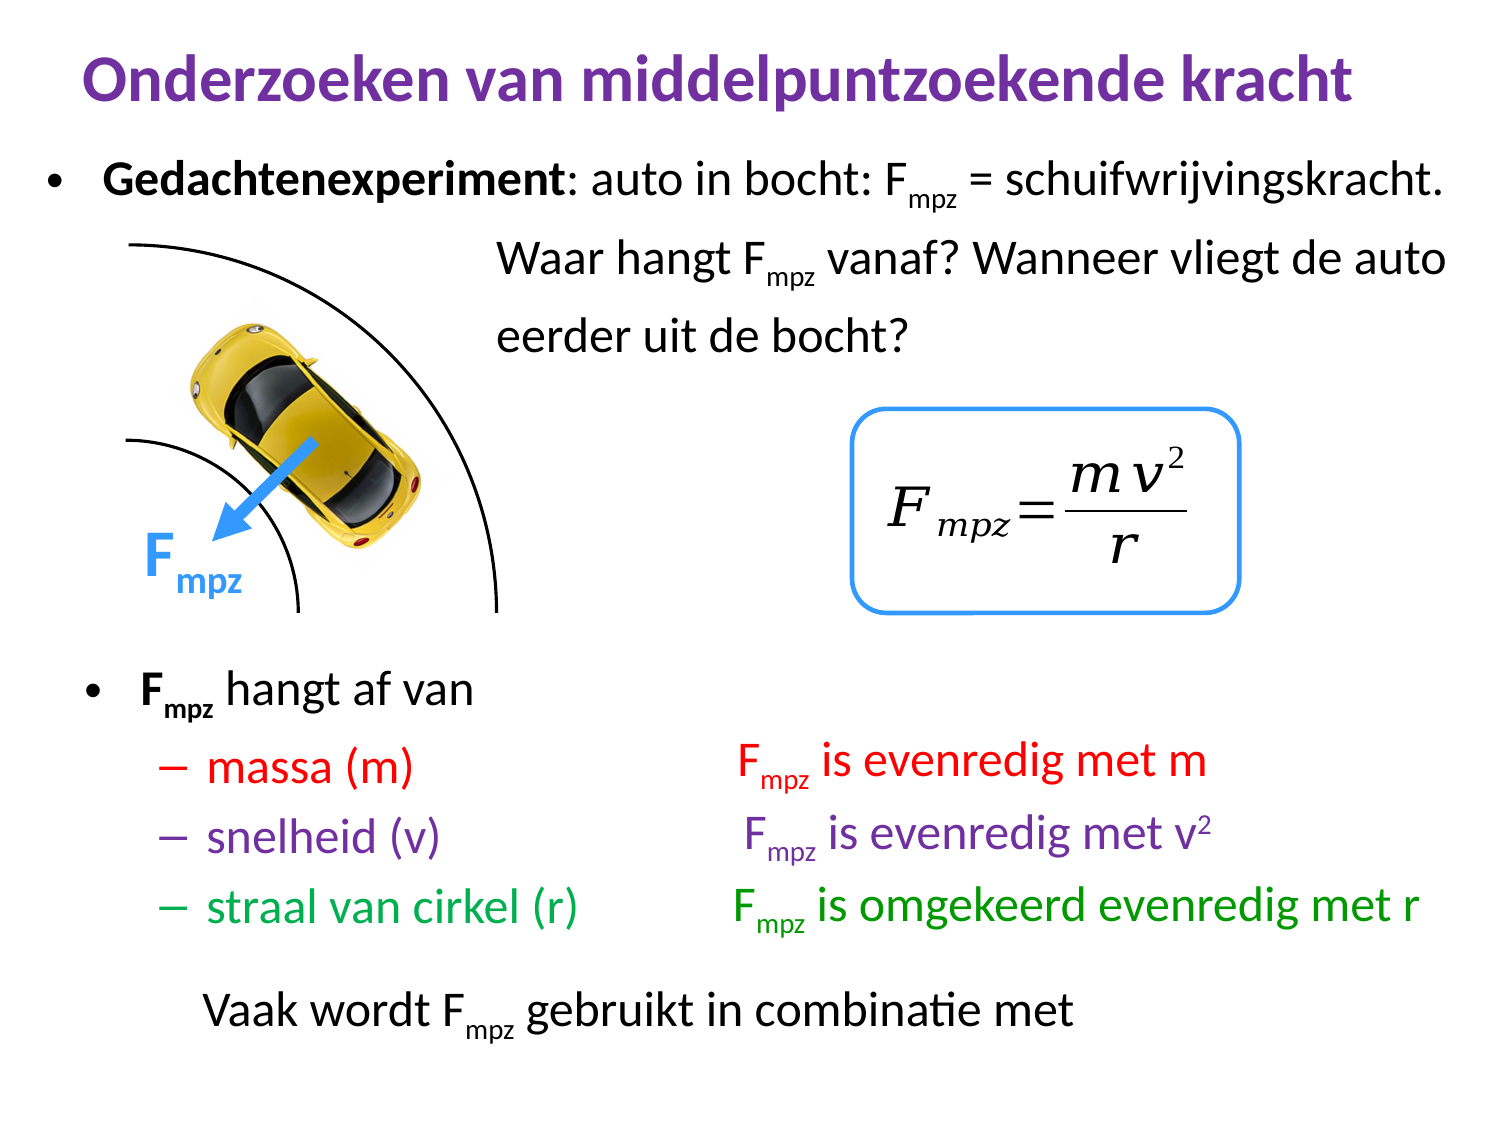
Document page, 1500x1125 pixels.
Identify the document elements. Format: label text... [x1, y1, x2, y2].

text_box Gedachtenexperiment: auto in bocht: Fmpz = schuifwrijvingskracht. Waar hangt Fmpz vanaf? Wanneer vliegt de auto eerder uit de bocht? [31, 138, 1500, 370]
text_box Fmpz is evenredig met v2 [729, 791, 1227, 864]
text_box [851, 408, 1240, 614]
title Onderzoeken van middelpuntzoekende kracht [67, 26, 1466, 125]
text_box Fmpz is evenredig met m [722, 719, 1223, 803]
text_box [0, 244, 497, 982]
text_box Fmpz is omgekeerd evenredig met r [718, 864, 1436, 948]
list Fmpz hangt af van massa (m) snelheid (v) straal van cirkel (r) [502, 647, 1472, 973]
